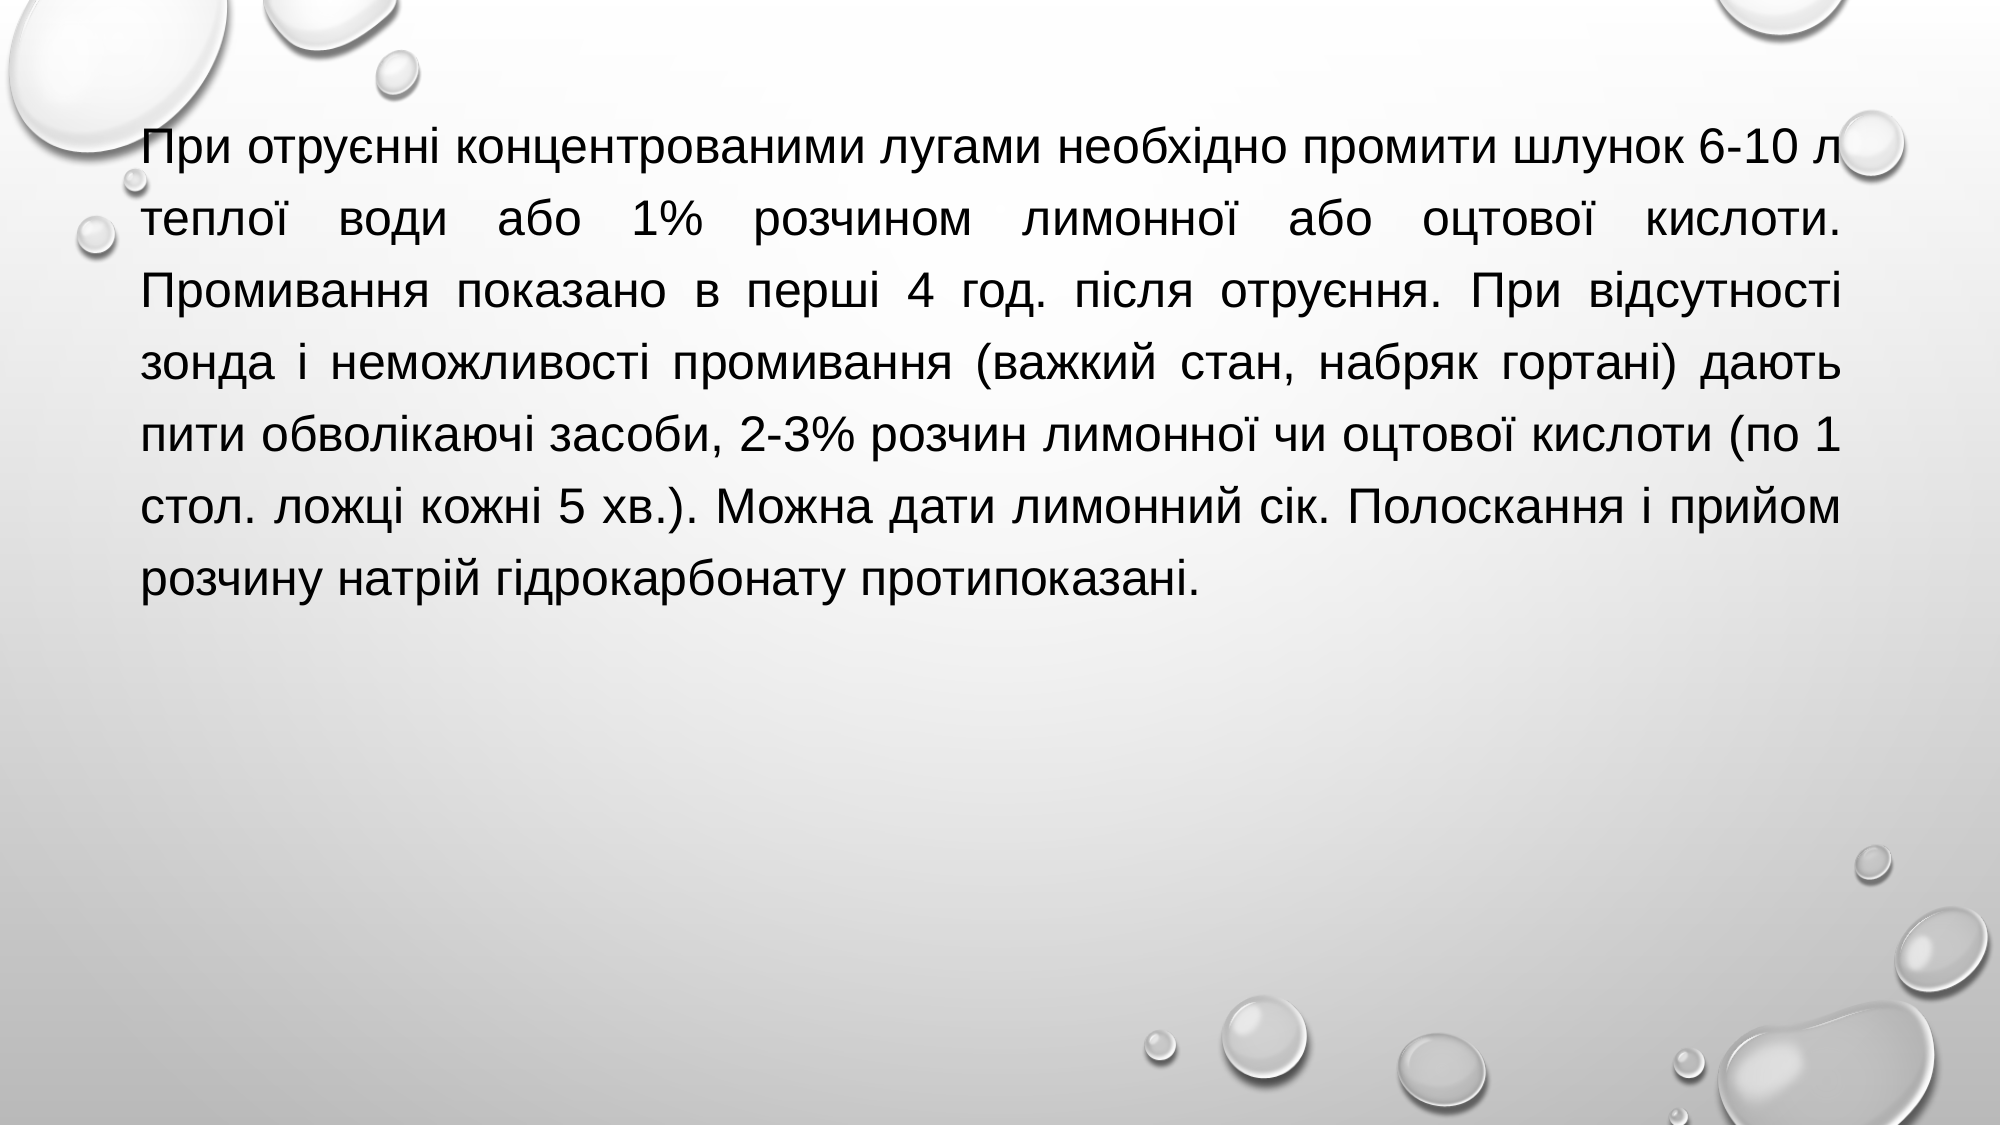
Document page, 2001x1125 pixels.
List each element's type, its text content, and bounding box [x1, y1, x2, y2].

picture [0, 0, 2000, 1125]
list При отруєнні концентрованими лугами необхідно промити шлунок 6-10 л теплої води або 1% розчином лимонної або оцтової кислоти. Промивання показано в перші 4 год. після отруєння. При відсутності зонда і неможливості промивання (важкий стан, набряк гортані) дають пити обволікаючі засоби, 2-3% розчин лимонної чи оцтової кислоти (по 1 стол. ложці кожні 5 хв.). Можна дати лимонний сік. Полоскання і прийом розчину натрій гідрокарбонату протипоказані. [125, 93, 1859, 959]
